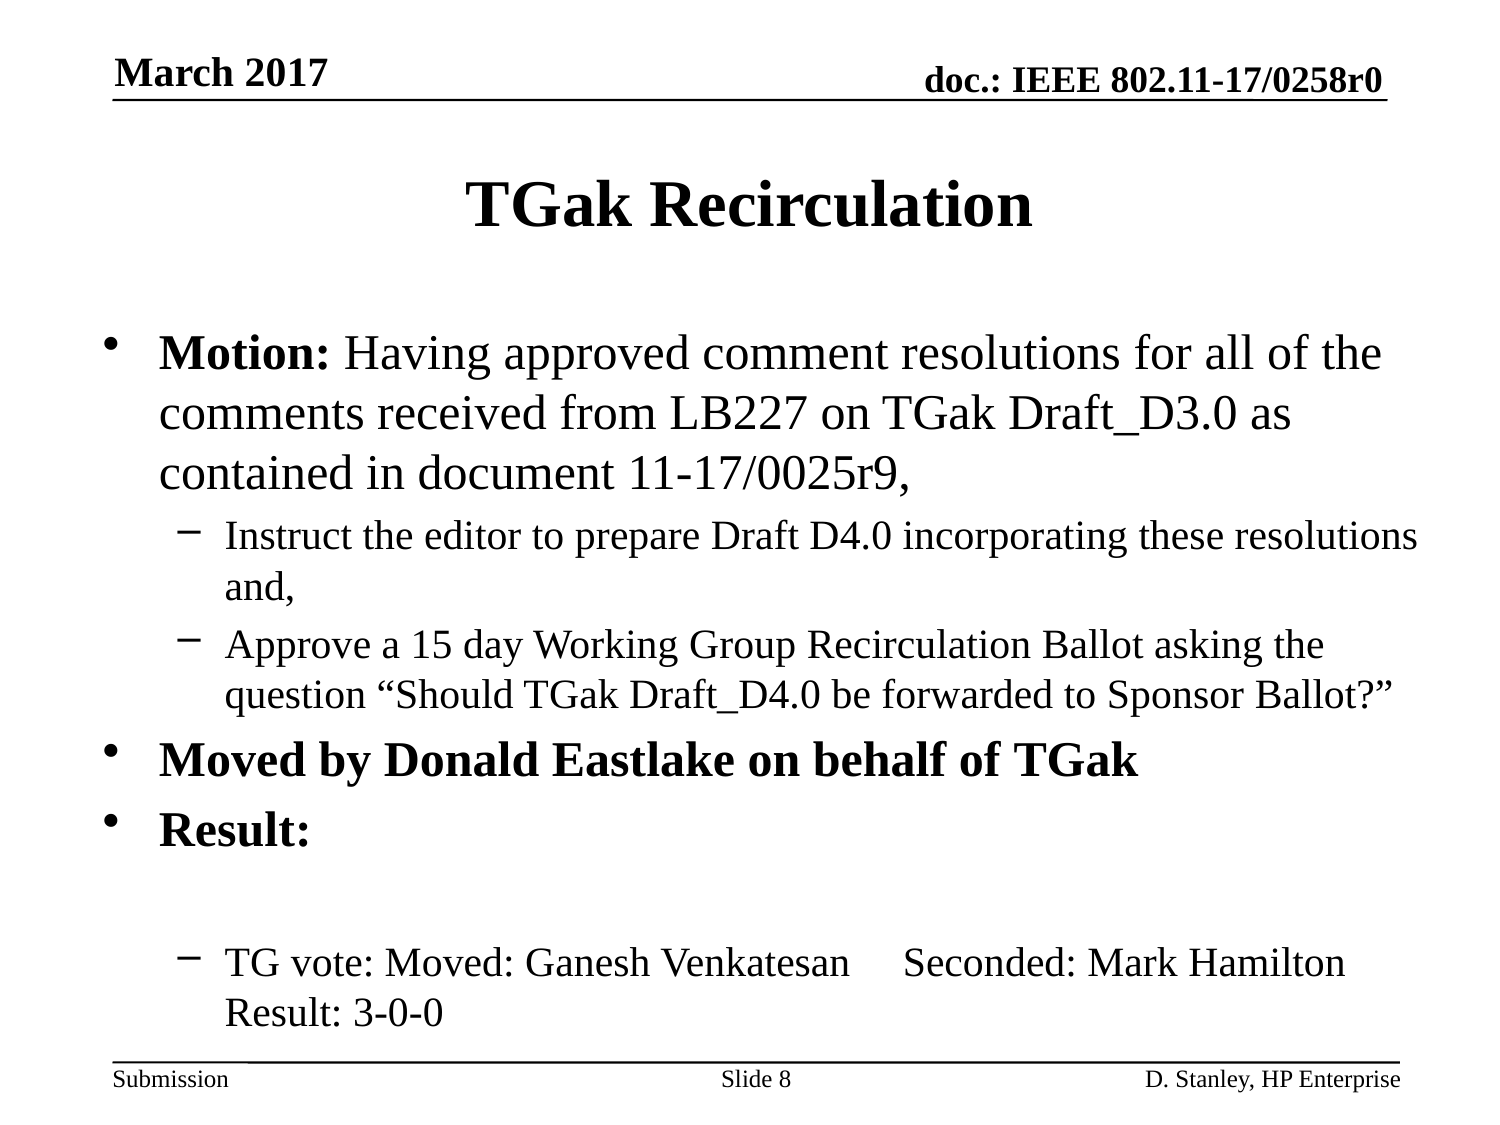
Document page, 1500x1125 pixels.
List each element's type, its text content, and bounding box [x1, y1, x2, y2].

footer D. Stanley, HP Enterprise [878, 1061, 1402, 1093]
slide_number Slide 8 [712, 1061, 800, 1093]
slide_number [114, 49, 423, 95]
title TGak Recirculation [112, 112, 1388, 288]
list Motion: Having approved comment resolutions for all of the comments received from LB227 on TGak Draft_D3.0 as contained in document 11-17/0025r9, Instruct the editor to prepare Draft D4.0 incorporating these resolutions and, Approve a 15 day Working Group Recirculation Ballot asking the question “Should TGak Draft_D4.0 be forwarded to Sponsor Ballot?” Moved by Donald Eastlake on behalf of TGak Result: TG vote: Moved: Ganesh Venkatesan Seconded: Mark Hamilton Result: 3-0-0 [87, 312, 1450, 1050]
